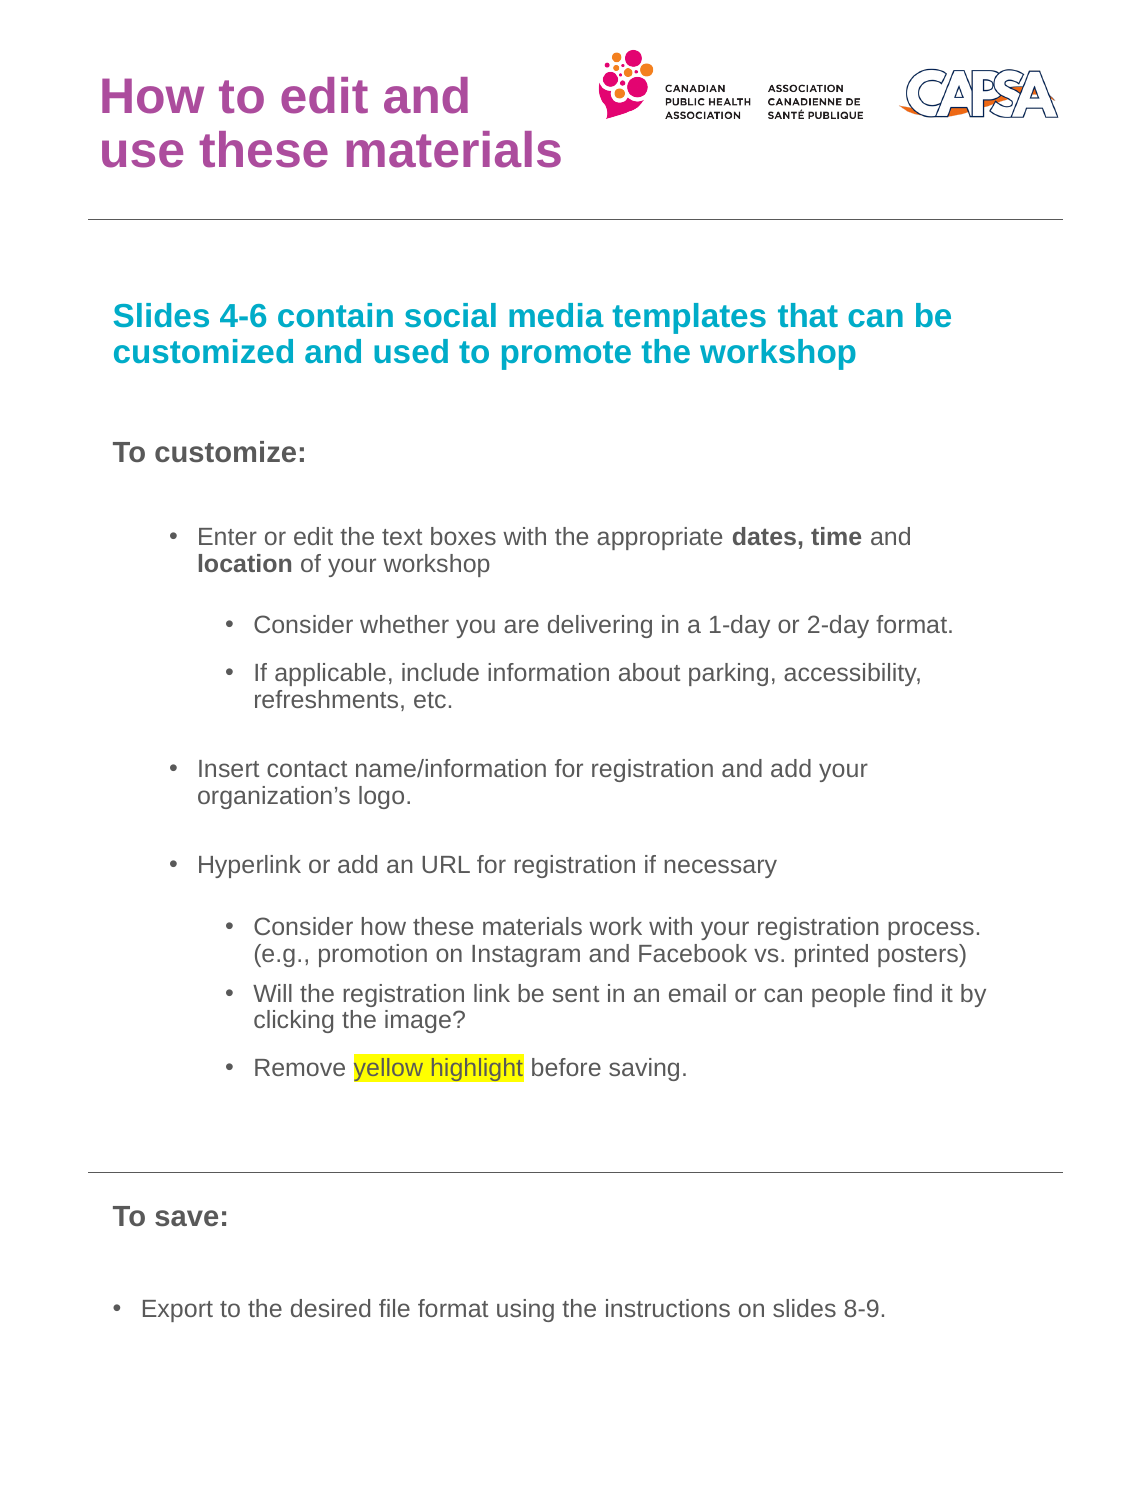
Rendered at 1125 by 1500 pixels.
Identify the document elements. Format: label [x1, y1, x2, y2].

picture [597, 49, 864, 119]
picture [896, 65, 1063, 119]
